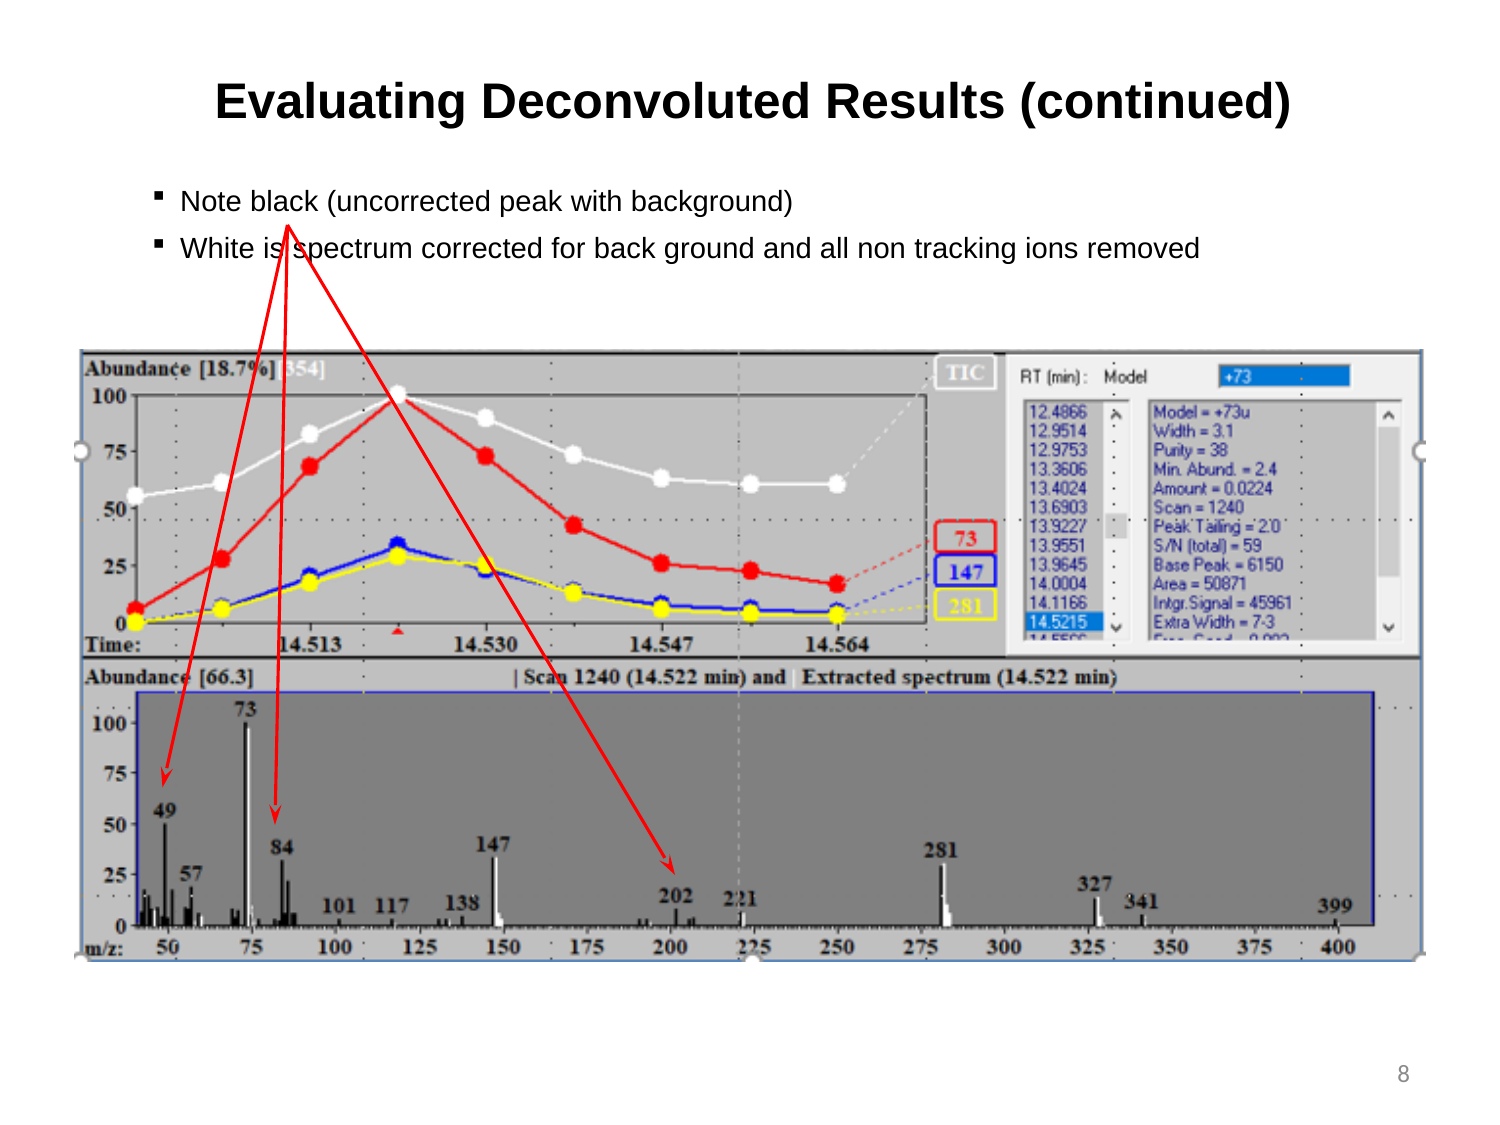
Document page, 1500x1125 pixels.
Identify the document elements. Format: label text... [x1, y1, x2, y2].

slide_number 8 [1074, 1042, 1425, 1103]
text_box Evaluating Deconvoluted Results (continued) [199, 60, 1308, 136]
text_box Note black (uncorrected peak with background) White is spectrum corrected for back ground and all non tracking ions removed [137, 174, 1275, 273]
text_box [162, 224, 273, 788]
picture [73, 349, 1426, 962]
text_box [287, 224, 676, 876]
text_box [274, 224, 286, 826]
